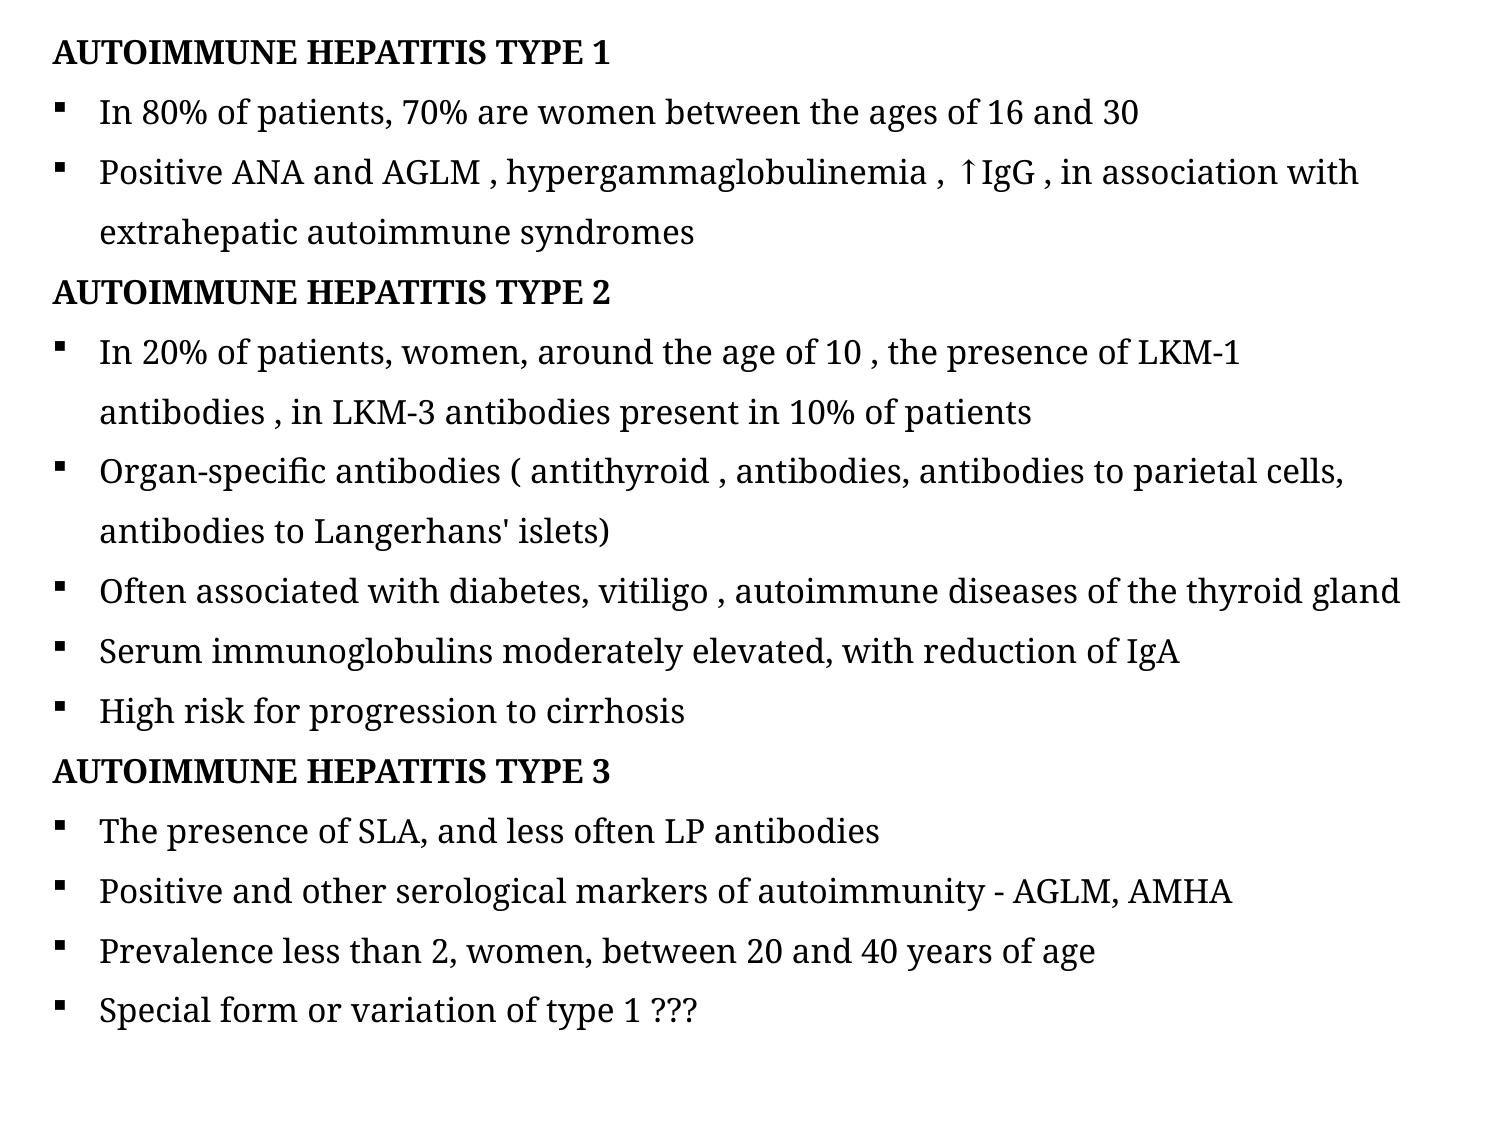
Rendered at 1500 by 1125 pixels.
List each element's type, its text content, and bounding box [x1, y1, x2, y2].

text_box AUTOIMMUNE HEPATITIS TYPE 1 In 80% of patients, 70% are women between the ages of 16 and 30 Positive ANA and AGLM , hypergammaglobulinemia , ↑IgG , in association with extrahepatic autoimmune syndromes AUTOIMMUNE HEPATITIS TYPE 2 In 20% of patients, women, around the age of 10 , the presence of LKM-1 antibodies , in LKM-3 antibodies present in 10% of patients Organ-specific antibodies ( antithyroid , antibodies, antibodies to parietal cells, antibodies to Langerhans' islets) Often associated with diabetes, vitiligo , autoimmune diseases of the thyroid gland Serum immunoglobulins moderately elevated, with reduction of IgA High risk for progression to cirrhosis AUTOIMMUNE HEPATITIS TYPE 3 The presence of SLA, and less often LP antibodies Positive and other serological markers of autoimmunity - AGLM, AMHA Prevalence less than 2, women, between 20 and 40 years of age Special form or variation of type 1 ??? [37, 4, 1450, 1125]
